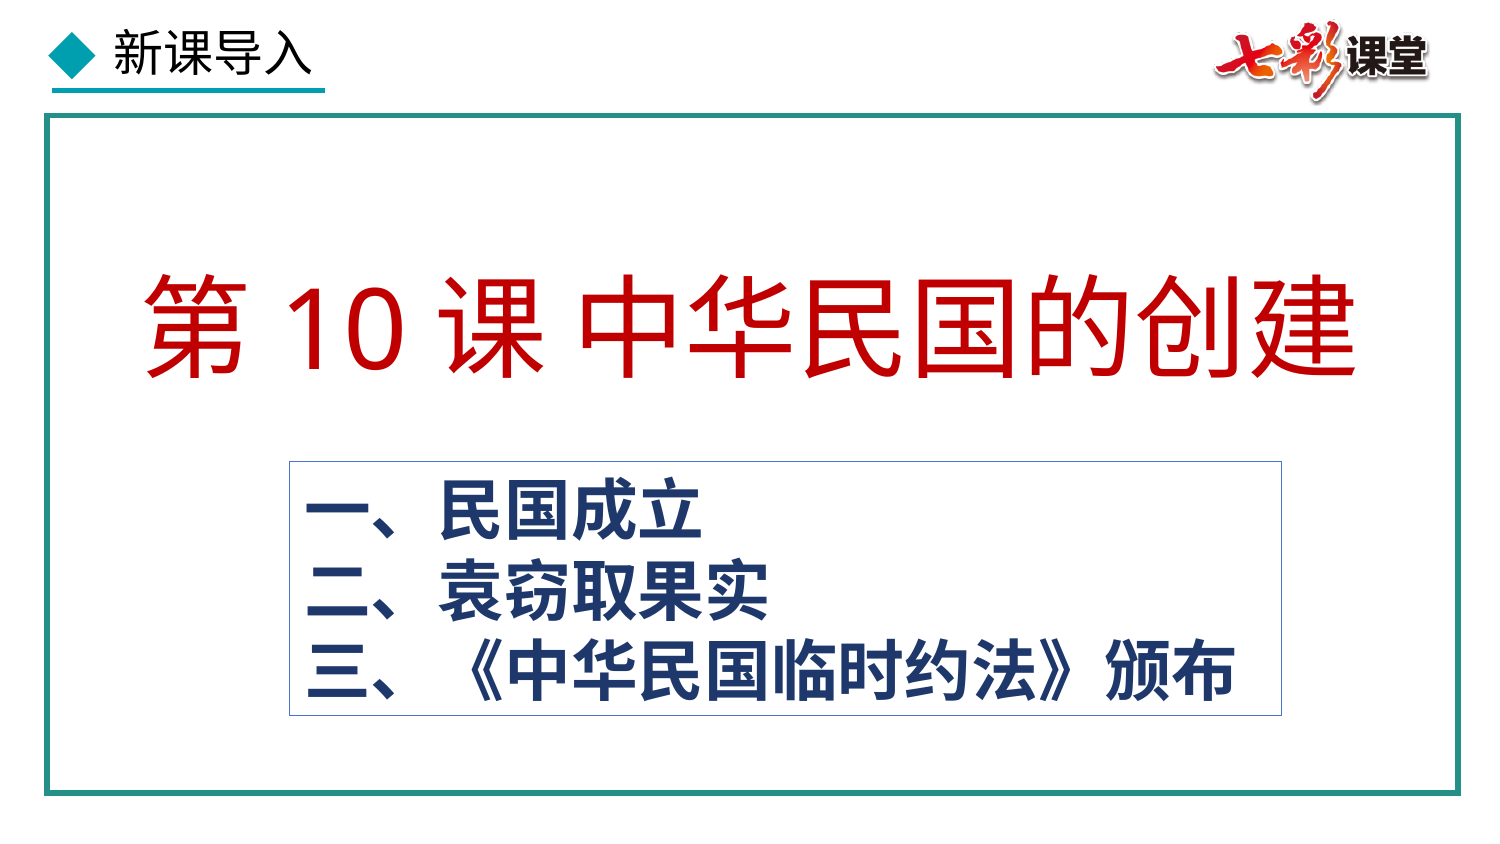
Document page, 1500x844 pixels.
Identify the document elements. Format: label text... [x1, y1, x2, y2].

picture [1210, 15, 1434, 106]
text_box 一、民国成立 二、袁窃取果实 三、《中华民国临时约法》颁布 [289, 461, 1282, 716]
title 第10课 中华民国的创建 [0, 209, 1500, 369]
